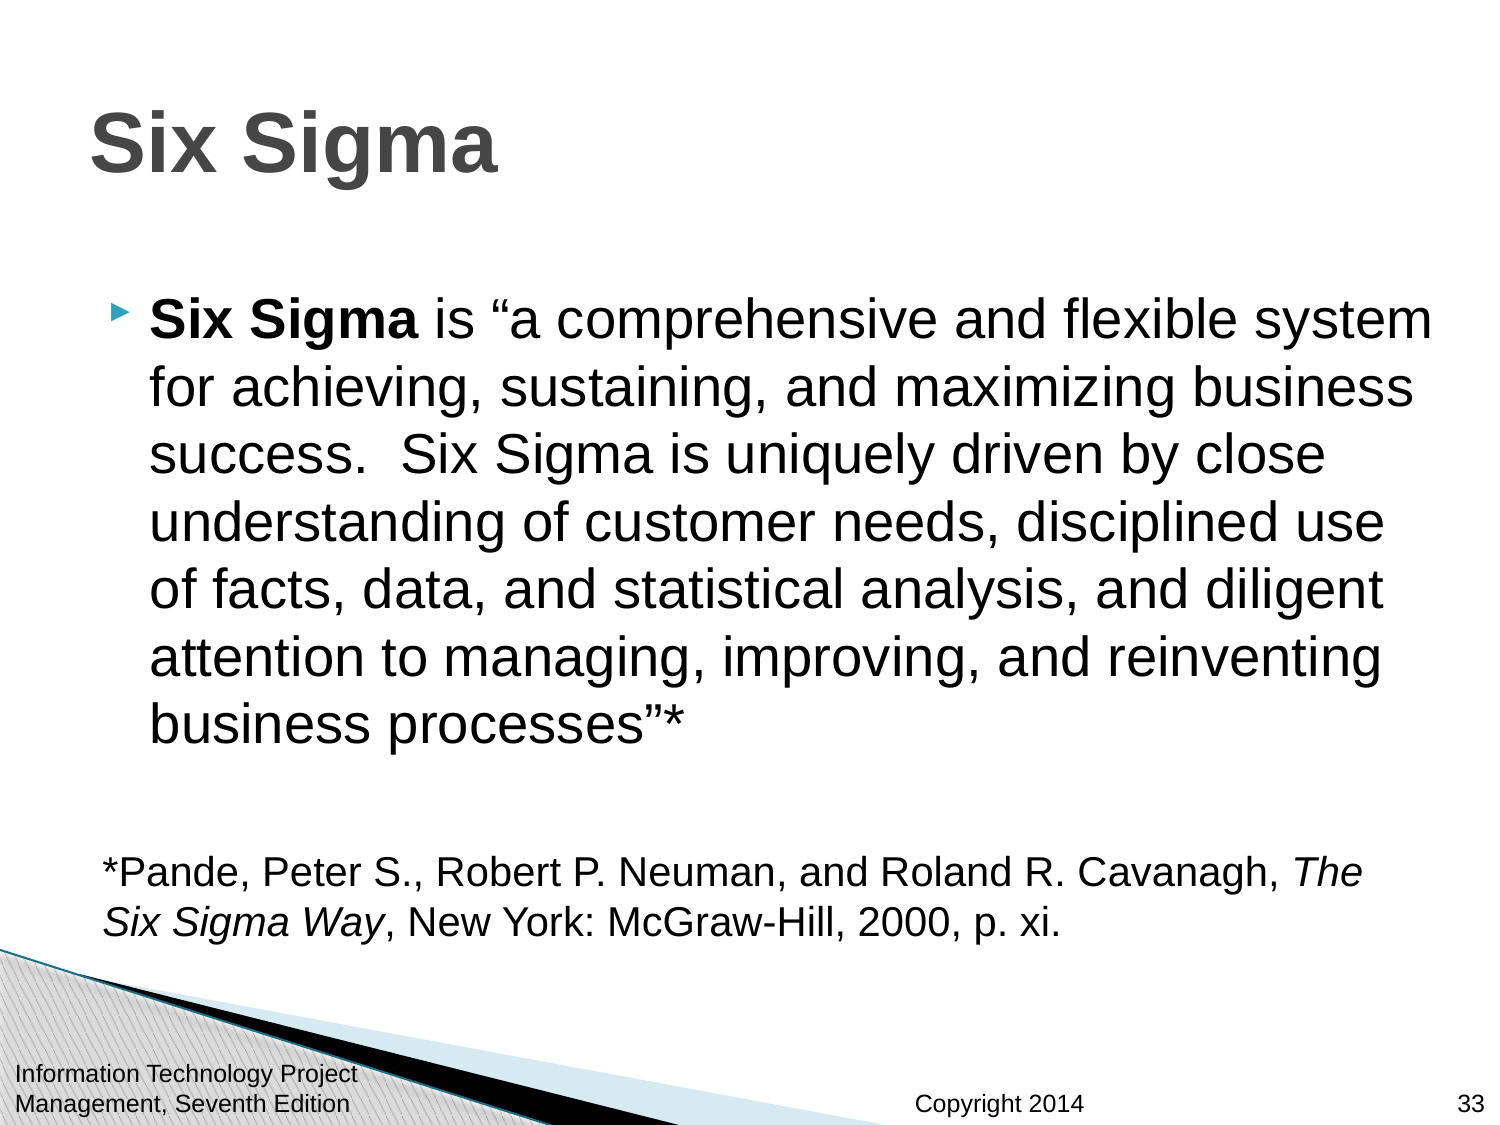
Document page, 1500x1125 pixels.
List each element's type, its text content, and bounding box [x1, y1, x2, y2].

footer Information Technology Project Management, Seventh Edition [0, 1065, 425, 1125]
list Six Sigma is “a comprehensive and flexible system for achieving, sustaining, and maximizing business success. Six Sigma is uniquely driven by close understanding of customer needs, disciplined use of facts, data, and statistical analysis, and diligent attention to managing, improving, and reinventing business processes”* [74, 274, 1463, 876]
slide_number 33 [1408, 1065, 1500, 1125]
title Six Sigma [75, 45, 1425, 233]
text_box *Pande, Peter S., Robert P. Neuman, and Roland R. Cavanagh, The Six Sigma Way, New York: McGraw-Hill, 2000, p. xi. [87, 837, 1450, 953]
